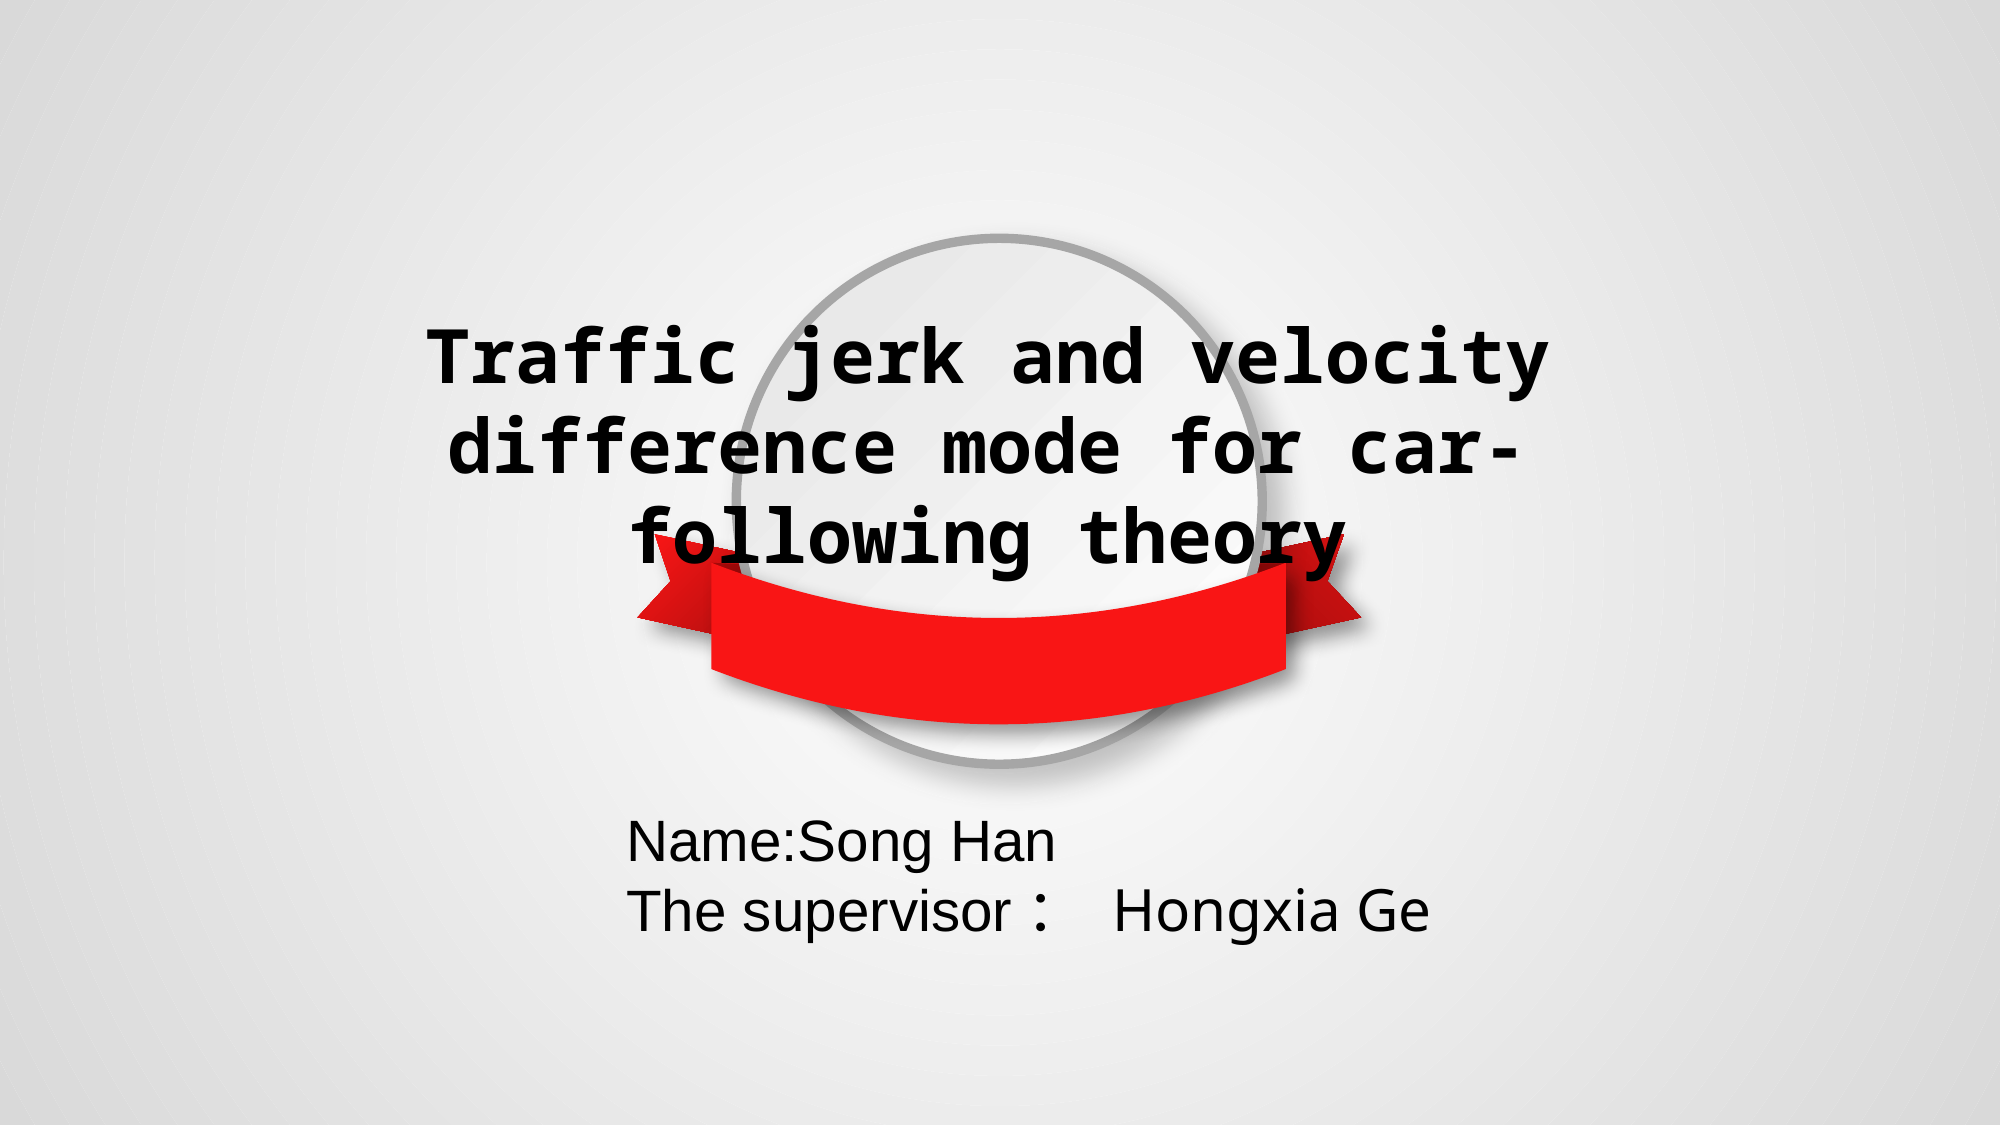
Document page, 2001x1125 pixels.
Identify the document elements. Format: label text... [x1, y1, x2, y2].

text_box [805, 586, 1213, 615]
text_box Name:Song Han The supervisor： Hongxia Ge [611, 795, 1562, 951]
text_box [711, 586, 1286, 725]
text_box Traffic jerk and velocity difference mode for car-following theory [340, 300, 1636, 586]
text_box [638, 586, 808, 724]
text_box [888, 741, 1101, 766]
text_box [1212, 586, 1361, 724]
text_box [828, 237, 1171, 300]
